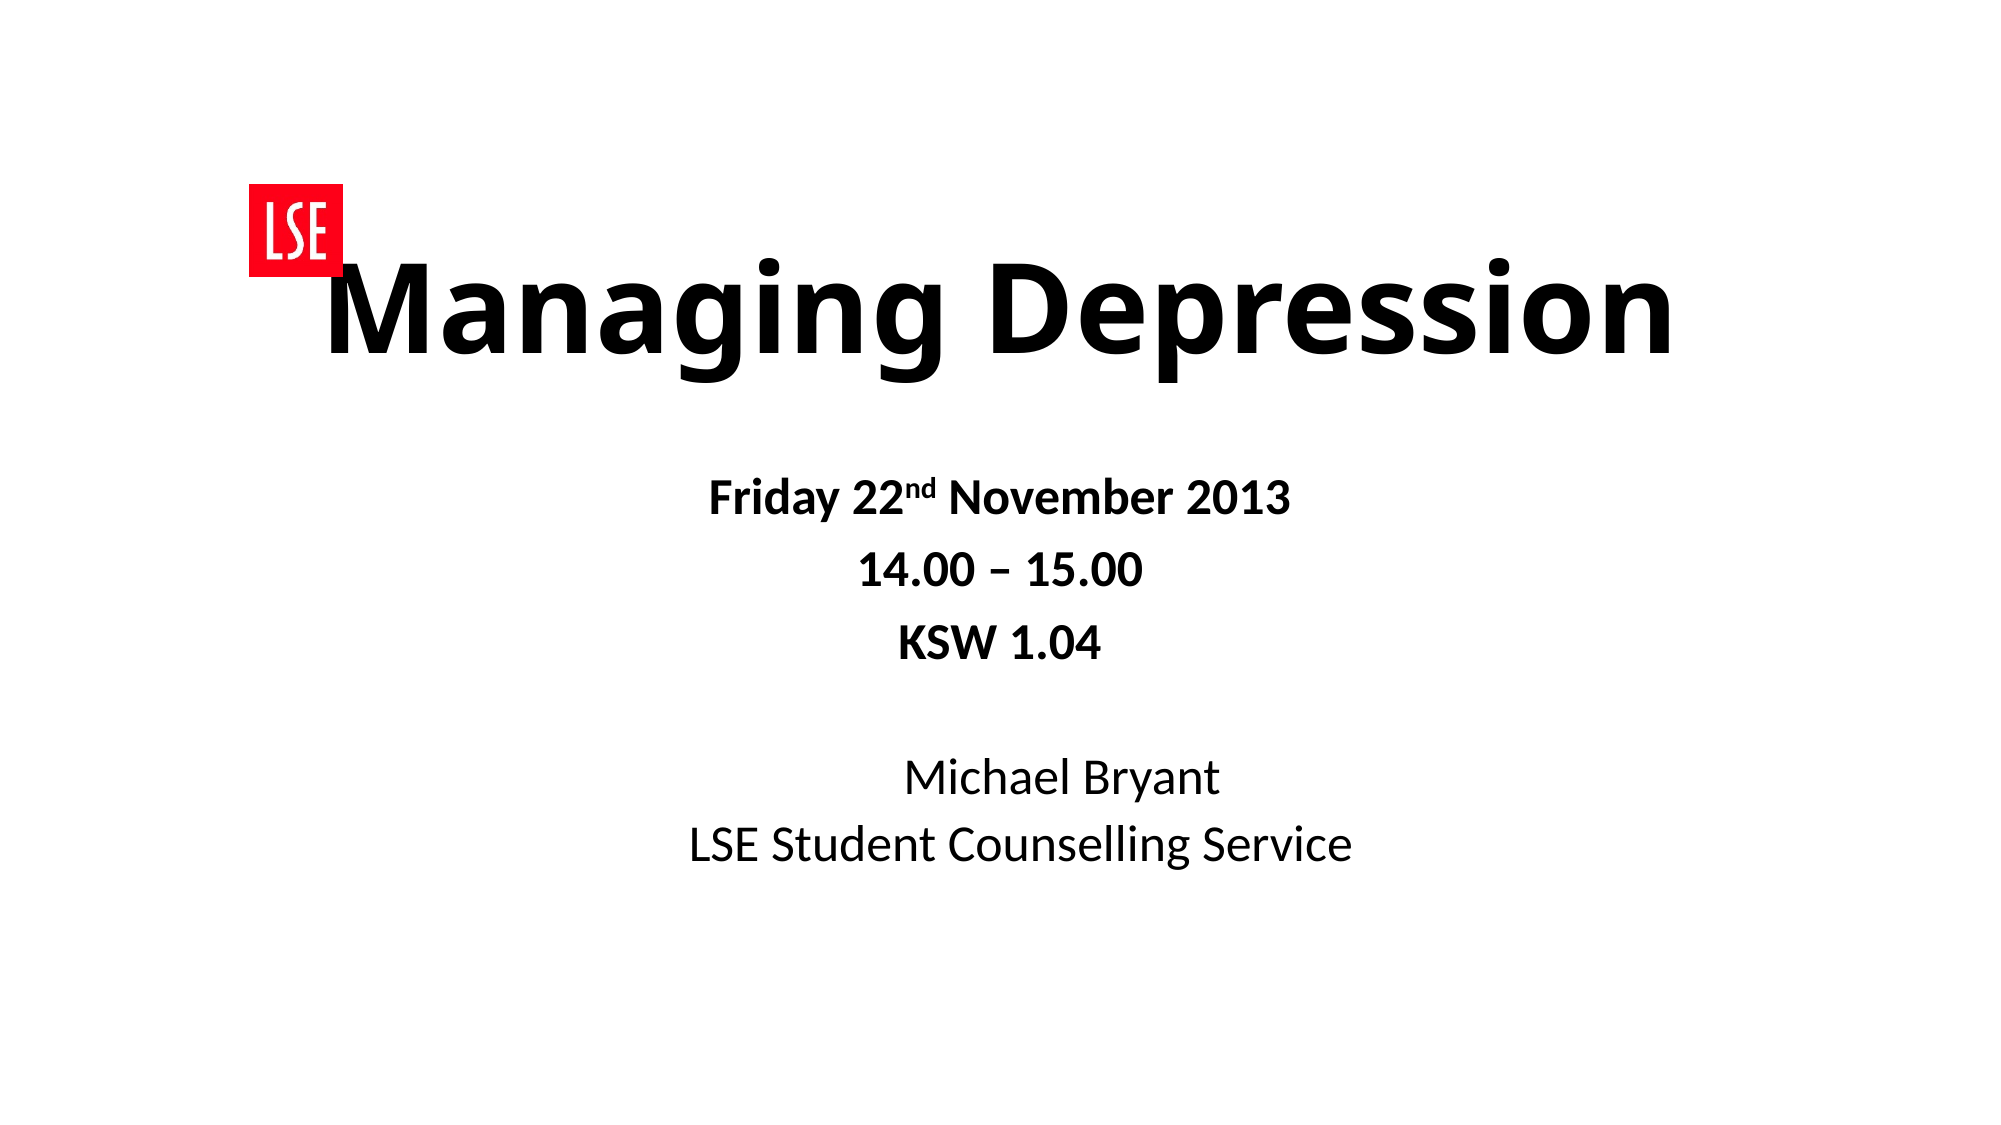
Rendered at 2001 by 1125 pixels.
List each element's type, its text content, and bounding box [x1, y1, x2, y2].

subtitle Friday 22nd November 2013 14.00 – 15.00 KSW 1.04 Michael Bryant LSE Student Counselling Service [249, 387, 1750, 1000]
picture [249, 184, 343, 277]
title Managing Depression [249, 184, 1750, 387]
